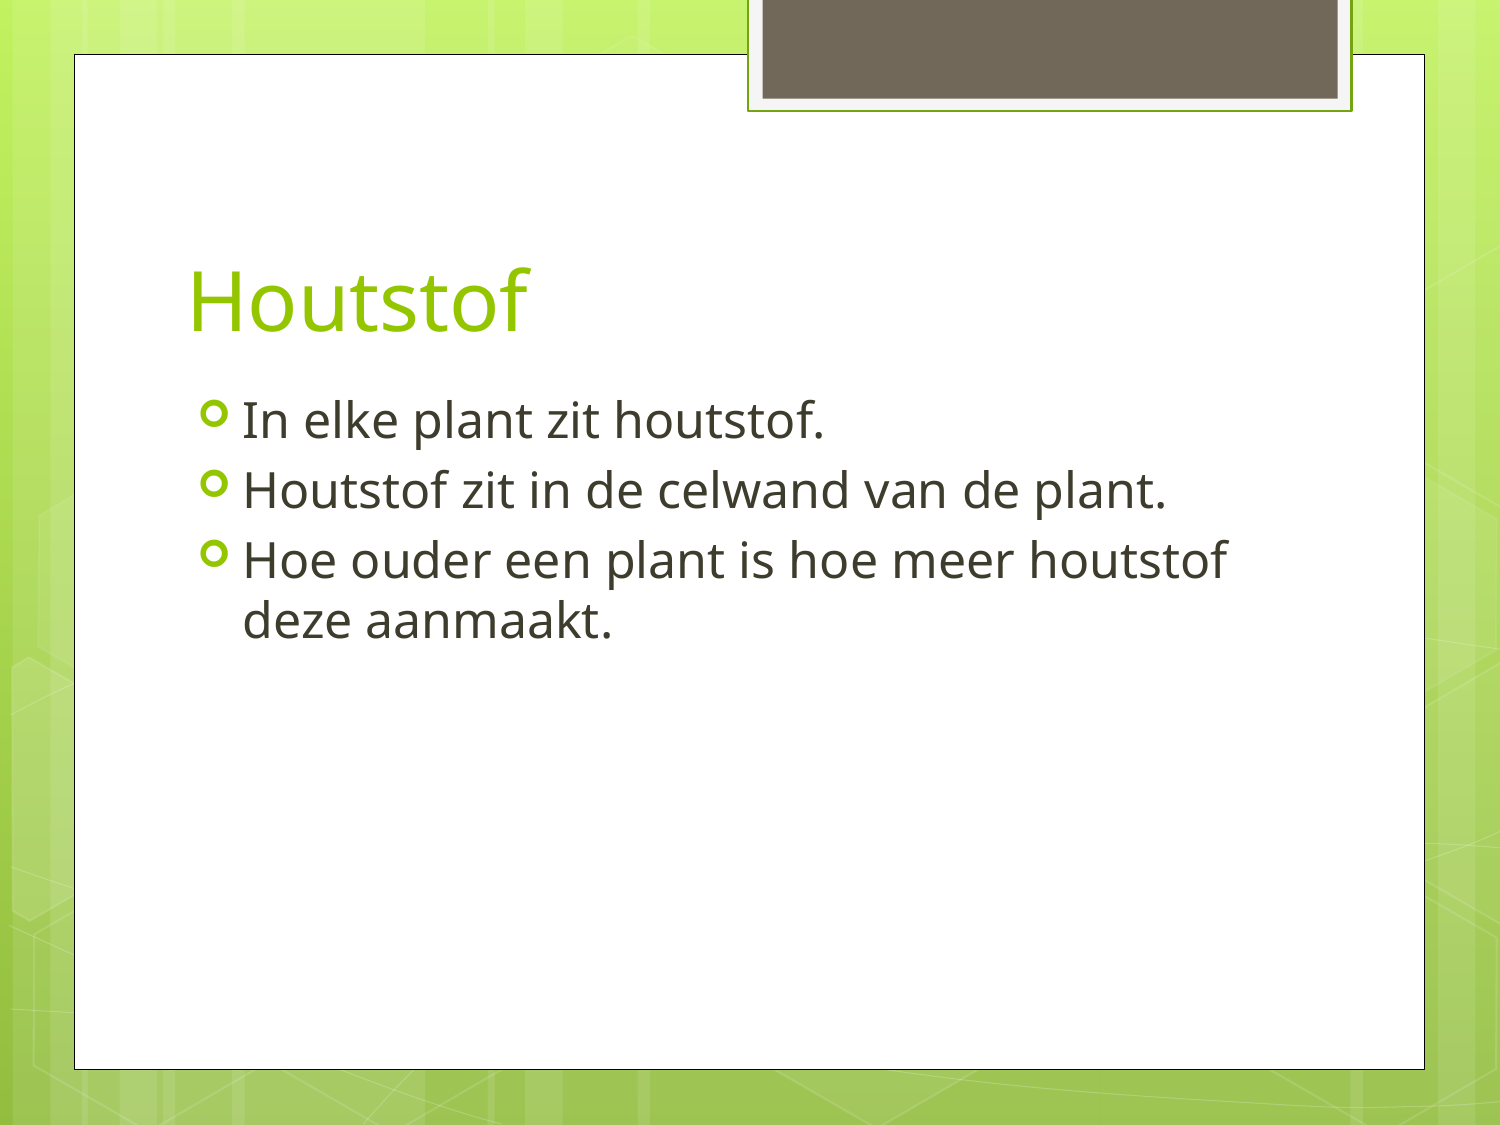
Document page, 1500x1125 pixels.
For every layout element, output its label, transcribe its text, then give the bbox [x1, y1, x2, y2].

list In elke plant zit houtstof. Houtstof zit in de celwand van de plant. Hoe ouder een plant is hoe meer houtstof deze aanmaakt. [171, 381, 1283, 957]
title Houtstof [171, 168, 1324, 357]
